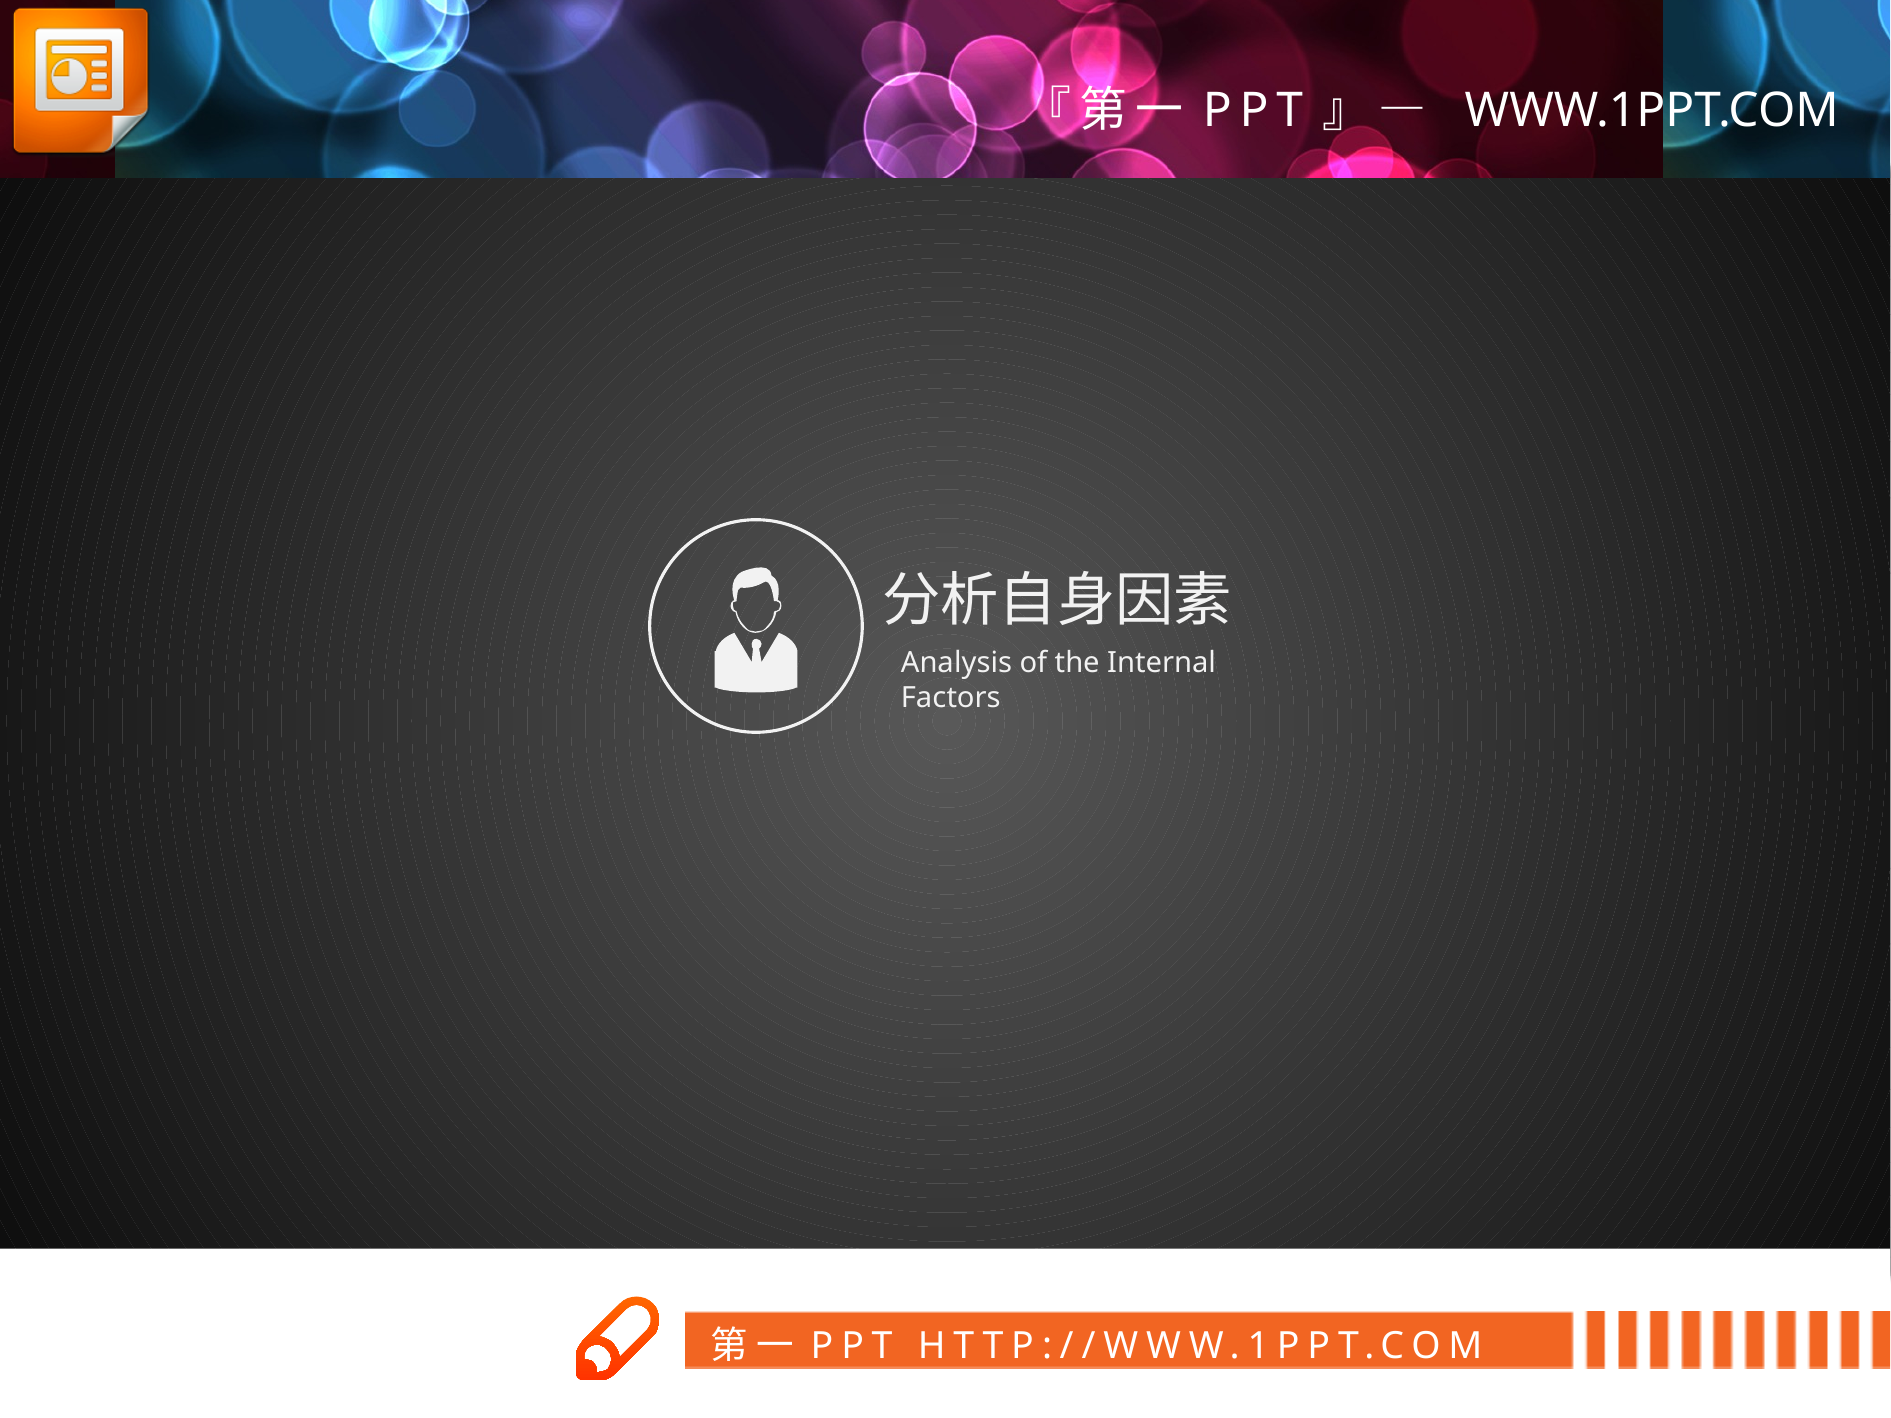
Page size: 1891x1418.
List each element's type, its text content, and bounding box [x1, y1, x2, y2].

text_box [714, 559, 798, 693]
text_box [649, 519, 862, 733]
picture [685, 1311, 1891, 1369]
picture [0, 0, 1891, 178]
text_box 分析自身因素 [850, 555, 1264, 640]
text_box Analysis of the Internal Factors [886, 636, 1282, 722]
